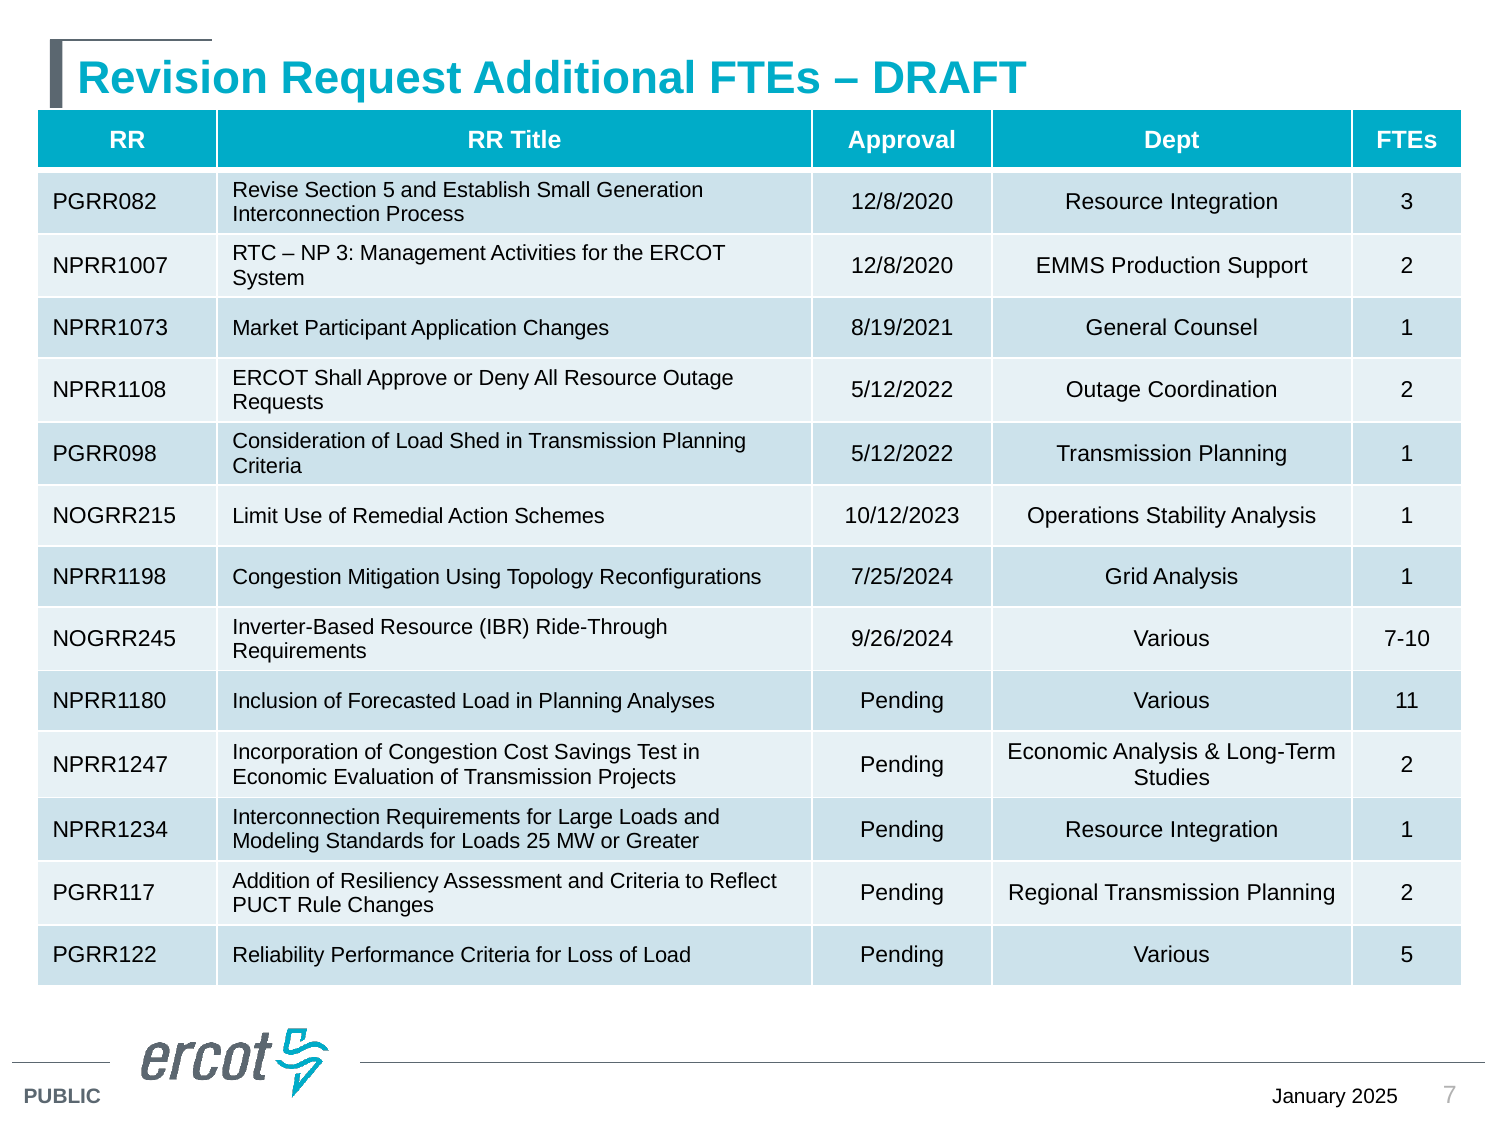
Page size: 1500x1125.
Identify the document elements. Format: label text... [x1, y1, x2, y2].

table_cell NPRR1073 [38, 298, 216, 357]
table_cell Inclusion of Forecasted Load in Planning Analyses [218, 671, 811, 730]
table_cell Revise Section 5 and Establish Small Generation Interconnection Process [218, 173, 811, 233]
table_cell EMMS Production Support [993, 235, 1351, 296]
table_cell 1 [1353, 423, 1461, 484]
table_cell Outage Coordination [993, 359, 1351, 421]
table_cell NPRR1007 [38, 235, 216, 296]
table_cell Pending [813, 798, 991, 860]
table_header Dept [993, 110, 1351, 167]
slide_number 7 [1412, 1076, 1488, 1112]
table_cell Grid Analysis [993, 547, 1351, 606]
table_cell 7-10 [1353, 608, 1461, 670]
table_cell Incorporation of Congestion Cost Savings Test in Economic Evaluation of Transmission Projects [218, 732, 811, 797]
table_cell NPRR1180 [38, 671, 216, 730]
table_cell Various [993, 926, 1351, 985]
table_cell 2 [1353, 732, 1461, 797]
table_cell 7/25/2024 [813, 547, 991, 606]
table_cell Various [993, 671, 1351, 730]
table_cell Operations Stability Analysis [993, 486, 1351, 545]
table_header RR Title [218, 110, 811, 167]
table_cell PGRR122 [38, 926, 216, 985]
table_cell RTC – NP 3: Management Activities for the ERCOT System [218, 235, 811, 296]
table_cell 2 [1353, 235, 1461, 296]
table_cell Transmission Planning [993, 423, 1351, 484]
table_cell Market Participant Application Changes [218, 298, 811, 357]
table_header Approval [813, 110, 991, 167]
table_cell 5/12/2022 [813, 423, 991, 484]
table_cell 8/19/2021 [813, 298, 991, 357]
table_cell General Counsel [993, 298, 1351, 357]
table_cell PGRR082 [38, 173, 216, 233]
table_cell NPRR1234 [38, 798, 216, 860]
table_cell Regional Transmission Planning [993, 862, 1351, 924]
table_cell NPRR1247 [38, 732, 216, 797]
table_cell 2 [1353, 862, 1461, 924]
table_cell 10/12/2023 [813, 486, 991, 545]
table_cell Addition of Resiliency Assessment and Criteria to Reflect PUCT Rule Changes [218, 862, 811, 924]
title Revision Request Additional FTEs – DRAFT [62, 39, 1200, 108]
table_header RR [38, 110, 216, 167]
table_cell 1 [1353, 298, 1461, 357]
table_cell 9/26/2024 [813, 608, 991, 670]
table_cell 1 [1353, 798, 1461, 860]
table_cell Inverter-Based Resource (IBR) Ride-Through Requirements [218, 608, 811, 670]
table_cell Various [993, 608, 1351, 670]
table_cell 11 [1353, 671, 1461, 730]
table_cell NOGRR245 [38, 608, 216, 670]
table_cell 5/12/2022 [813, 359, 991, 421]
table_cell 3 [1353, 173, 1461, 233]
table_cell Pending [813, 862, 991, 924]
table_cell Consideration of Load Shed in Transmission Planning Criteria [218, 423, 811, 484]
table_cell Pending [813, 926, 991, 985]
table_cell NPRR1108 [38, 359, 216, 421]
table_cell 12/8/2020 [813, 173, 991, 233]
table_cell Resource Integration [993, 173, 1351, 233]
table_cell NPRR1198 [38, 547, 216, 606]
table_cell Economic Analysis & Long-Term Studies [993, 732, 1351, 797]
table_cell Reliability Performance Criteria for Loss of Load [218, 926, 811, 985]
table_cell Pending [813, 732, 991, 797]
table_cell Congestion Mitigation Using Topology Reconfigurations [218, 547, 811, 606]
table_cell Resource Integration [993, 798, 1351, 860]
table_header FTEs [1353, 110, 1461, 167]
table_cell NOGRR215 [38, 486, 216, 545]
table_cell 2 [1353, 359, 1461, 421]
table_cell PGRR117 [38, 862, 216, 924]
table_cell 12/8/2020 [813, 235, 991, 296]
table_cell Interconnection Requirements for Large Loads and Modeling Standards for Loads 25 MW or Greater [218, 798, 811, 860]
table_cell 5 [1353, 926, 1461, 985]
picture [137, 1024, 332, 1100]
table_cell 1 [1353, 486, 1461, 545]
table_cell Limit Use of Remedial Action Schemes [218, 486, 811, 545]
table_cell PGRR098 [38, 423, 216, 484]
table_cell ERCOT Shall Approve or Deny All Resource Outage Requests [218, 359, 811, 421]
table_cell Pending [813, 671, 991, 730]
table_cell 1 [1353, 547, 1461, 606]
